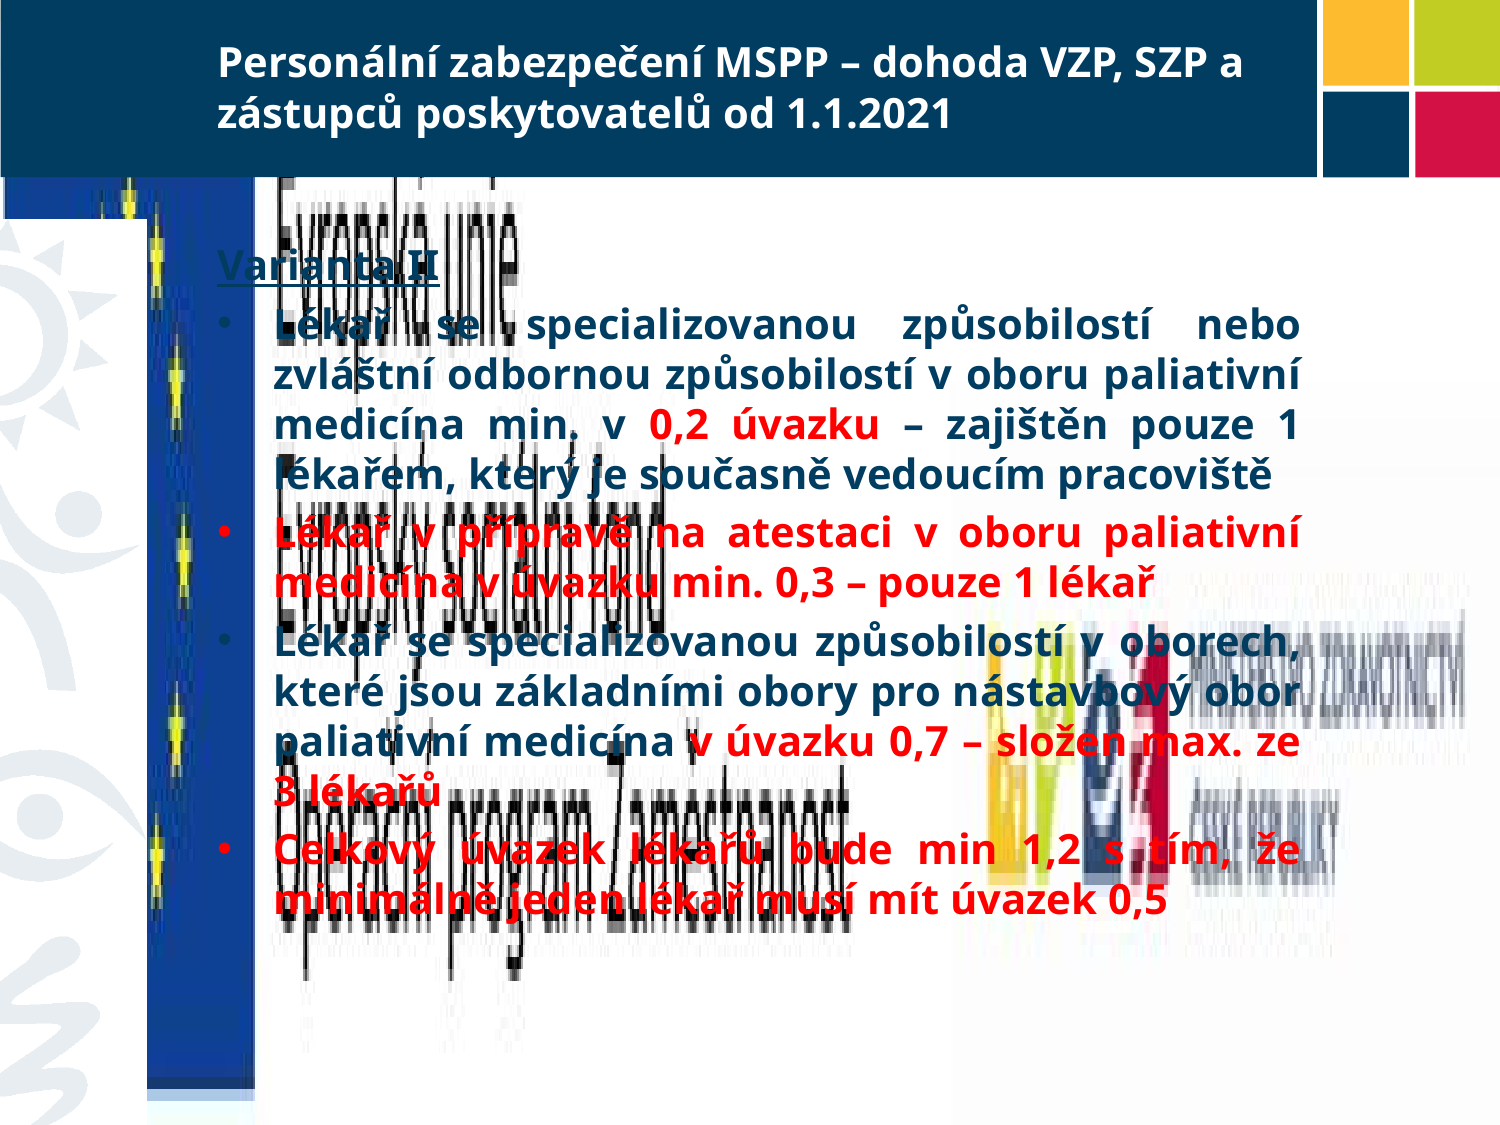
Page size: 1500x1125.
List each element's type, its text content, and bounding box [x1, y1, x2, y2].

list Varianta II Lékař se specializovanou způsobilostí nebo zvláštní odbornou způsobilostí v oboru paliativní medicína min. v 0,2 úvazku – zajištěn pouze 1 lékařem, který je současně vedoucím pracoviště Lékař v přípravě na atestaci v oboru paliativní medicína v úvazku min. 0,3 – pouze 1 lékař Lékař se specializovanou způsobilostí v oborech, které jsou základními obory pro nástavbový obor paliativní medicína v úvazku 0,7 – složen max. ze 3 lékařů Celkový úvazek lékařů bude min 1,2 s tím, že minimálně jeden lékař musí mít úvazek 0,5 [202, 231, 1317, 929]
picture [0, 0, 1500, 1125]
title Personální zabezpečení MSPP – dohoda VZP, SZP a zástupců poskytovatelů od 1.1.2021 [202, 0, 1317, 173]
